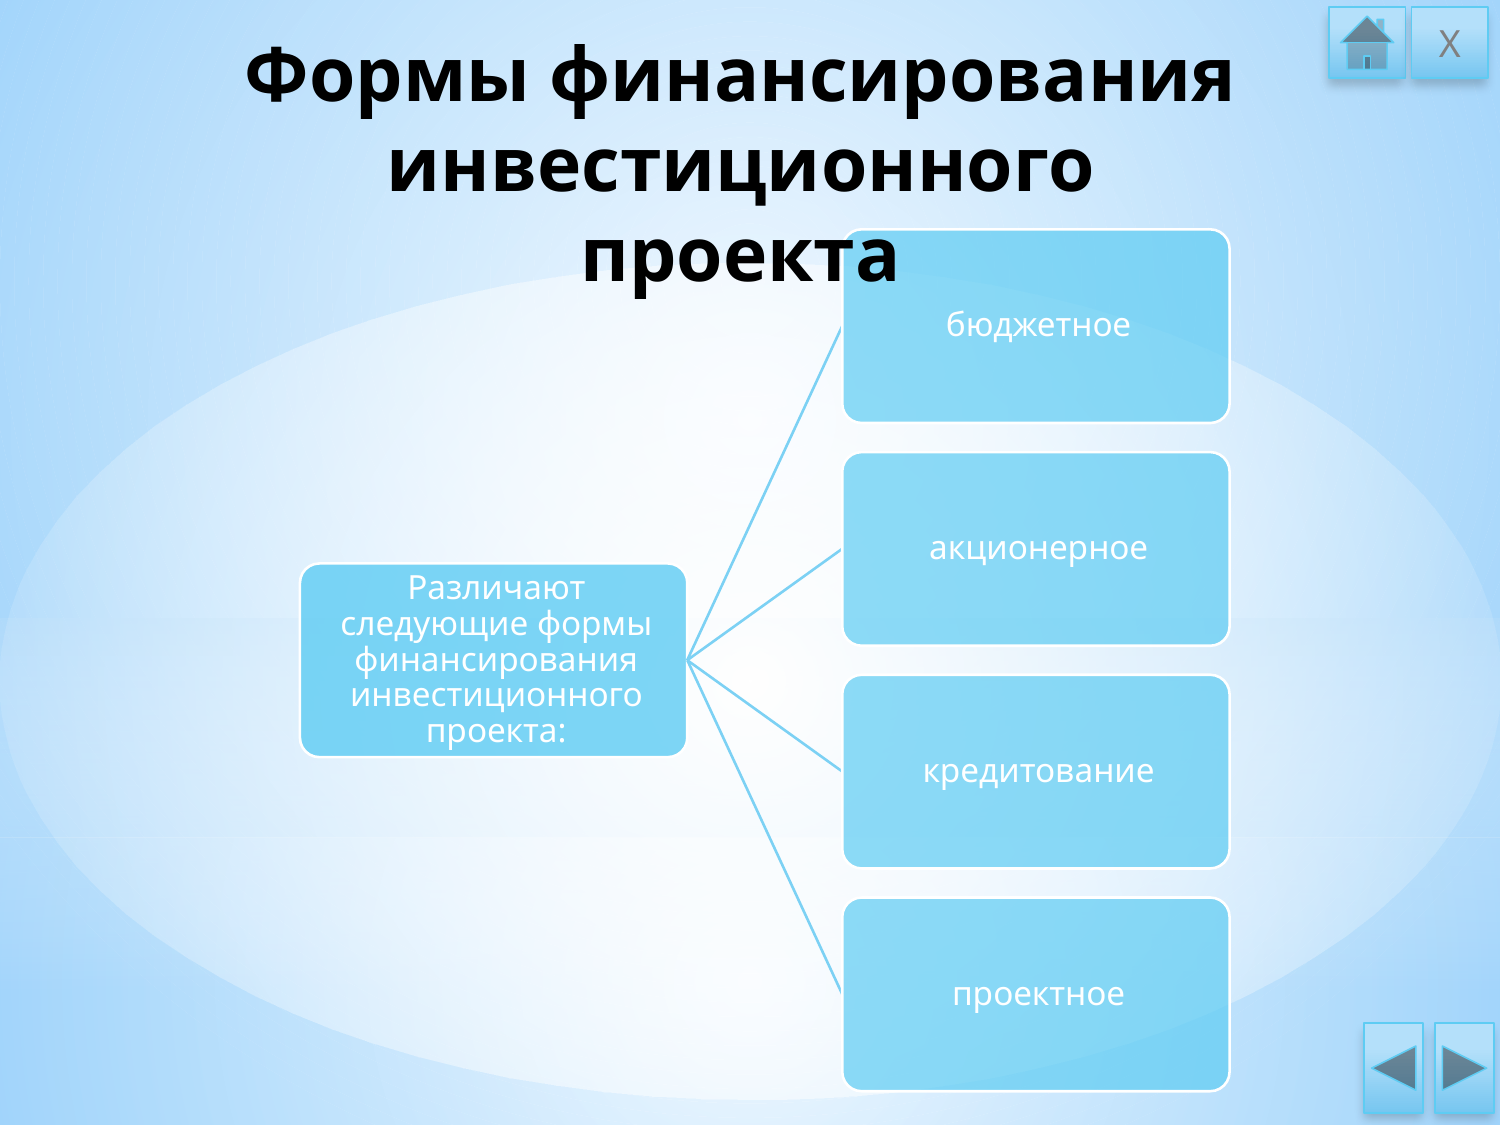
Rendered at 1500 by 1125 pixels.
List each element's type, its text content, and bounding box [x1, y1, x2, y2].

text_box [1363, 1022, 1424, 1114]
text_box [1328, 6, 1406, 79]
title Формы финансирования инвестиционного проекта [206, 19, 1275, 207]
text_box [1434, 1022, 1495, 1114]
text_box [117, 228, 1412, 1092]
text_box Х [1411, 6, 1489, 79]
